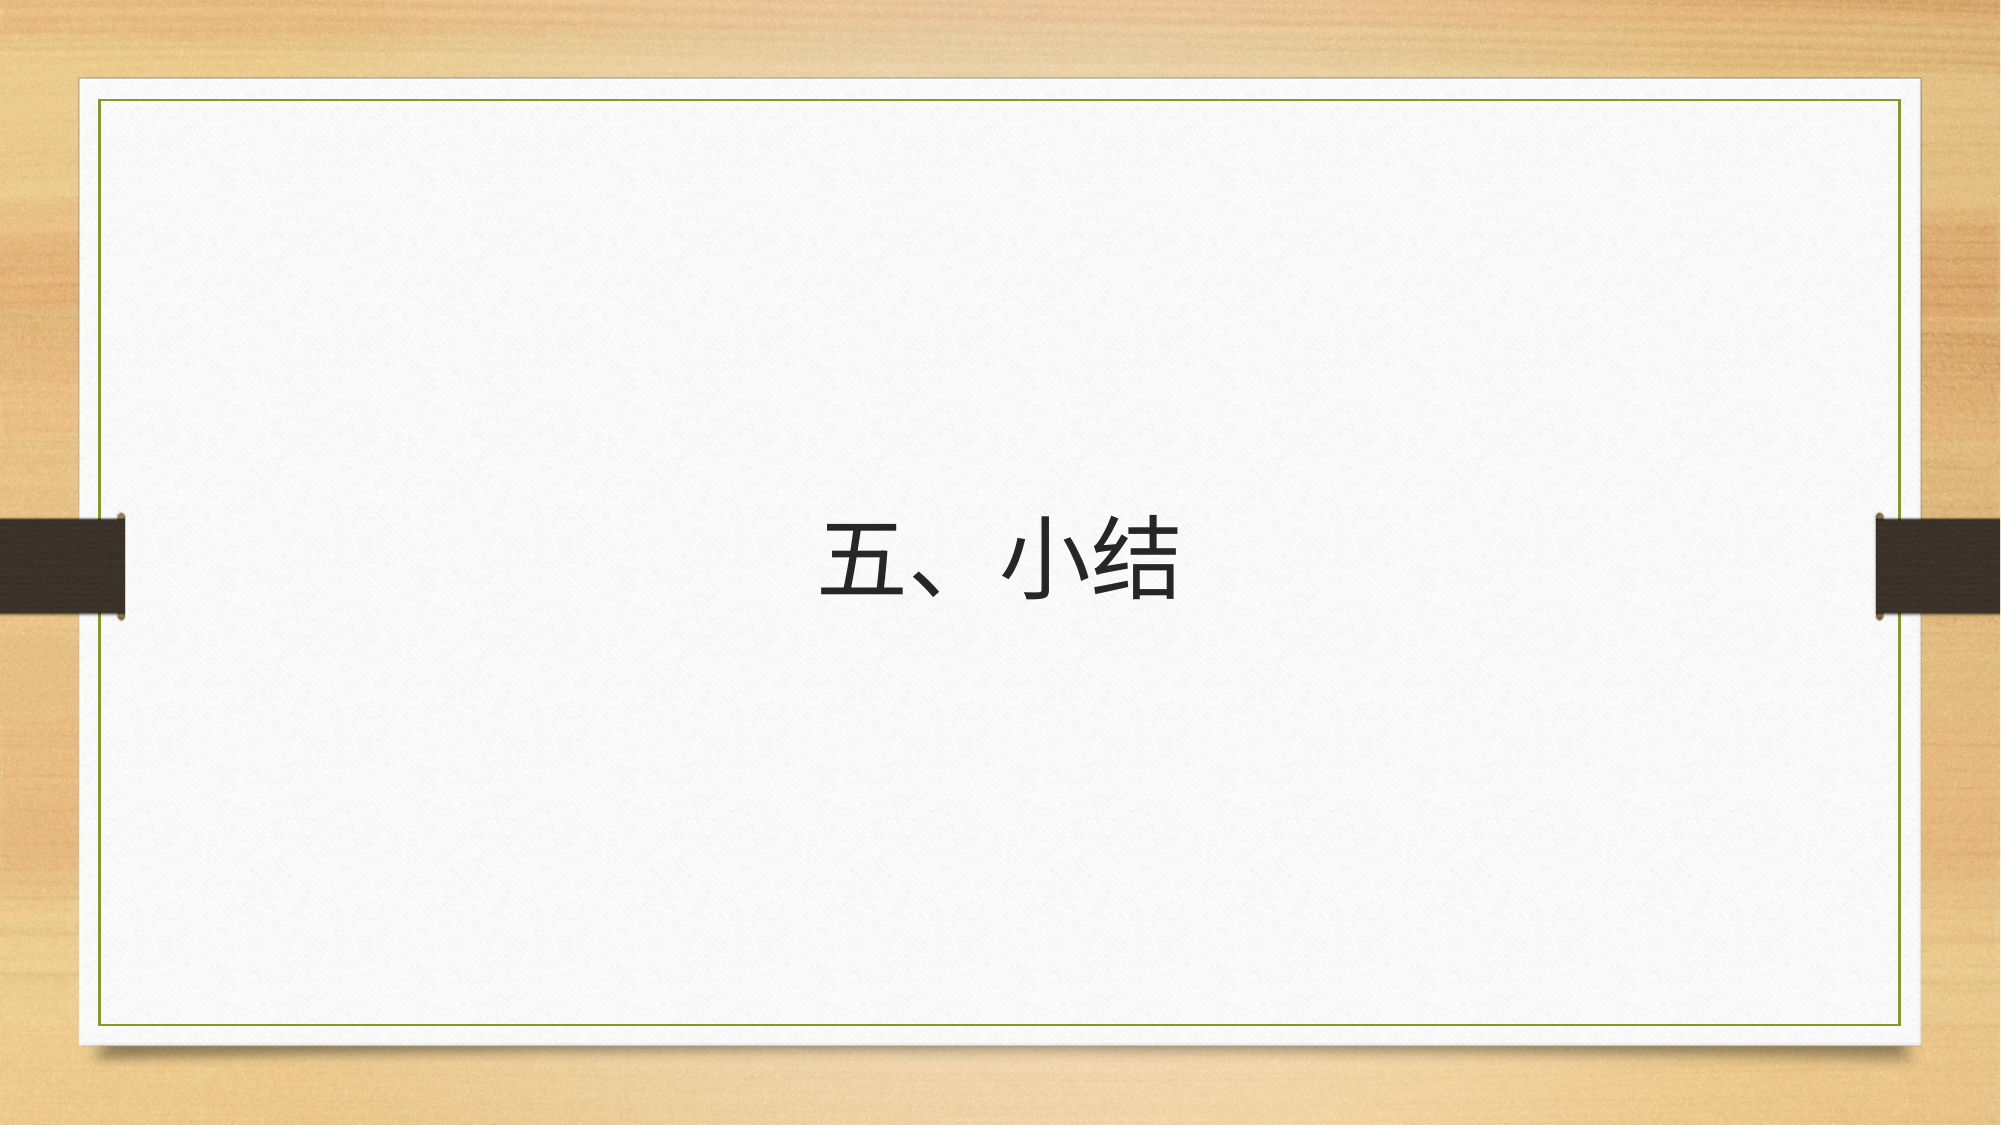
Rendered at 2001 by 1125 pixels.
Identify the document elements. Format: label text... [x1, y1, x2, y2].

picture [0, 0, 2001, 1125]
text_box 五、小结 [212, 493, 1788, 632]
